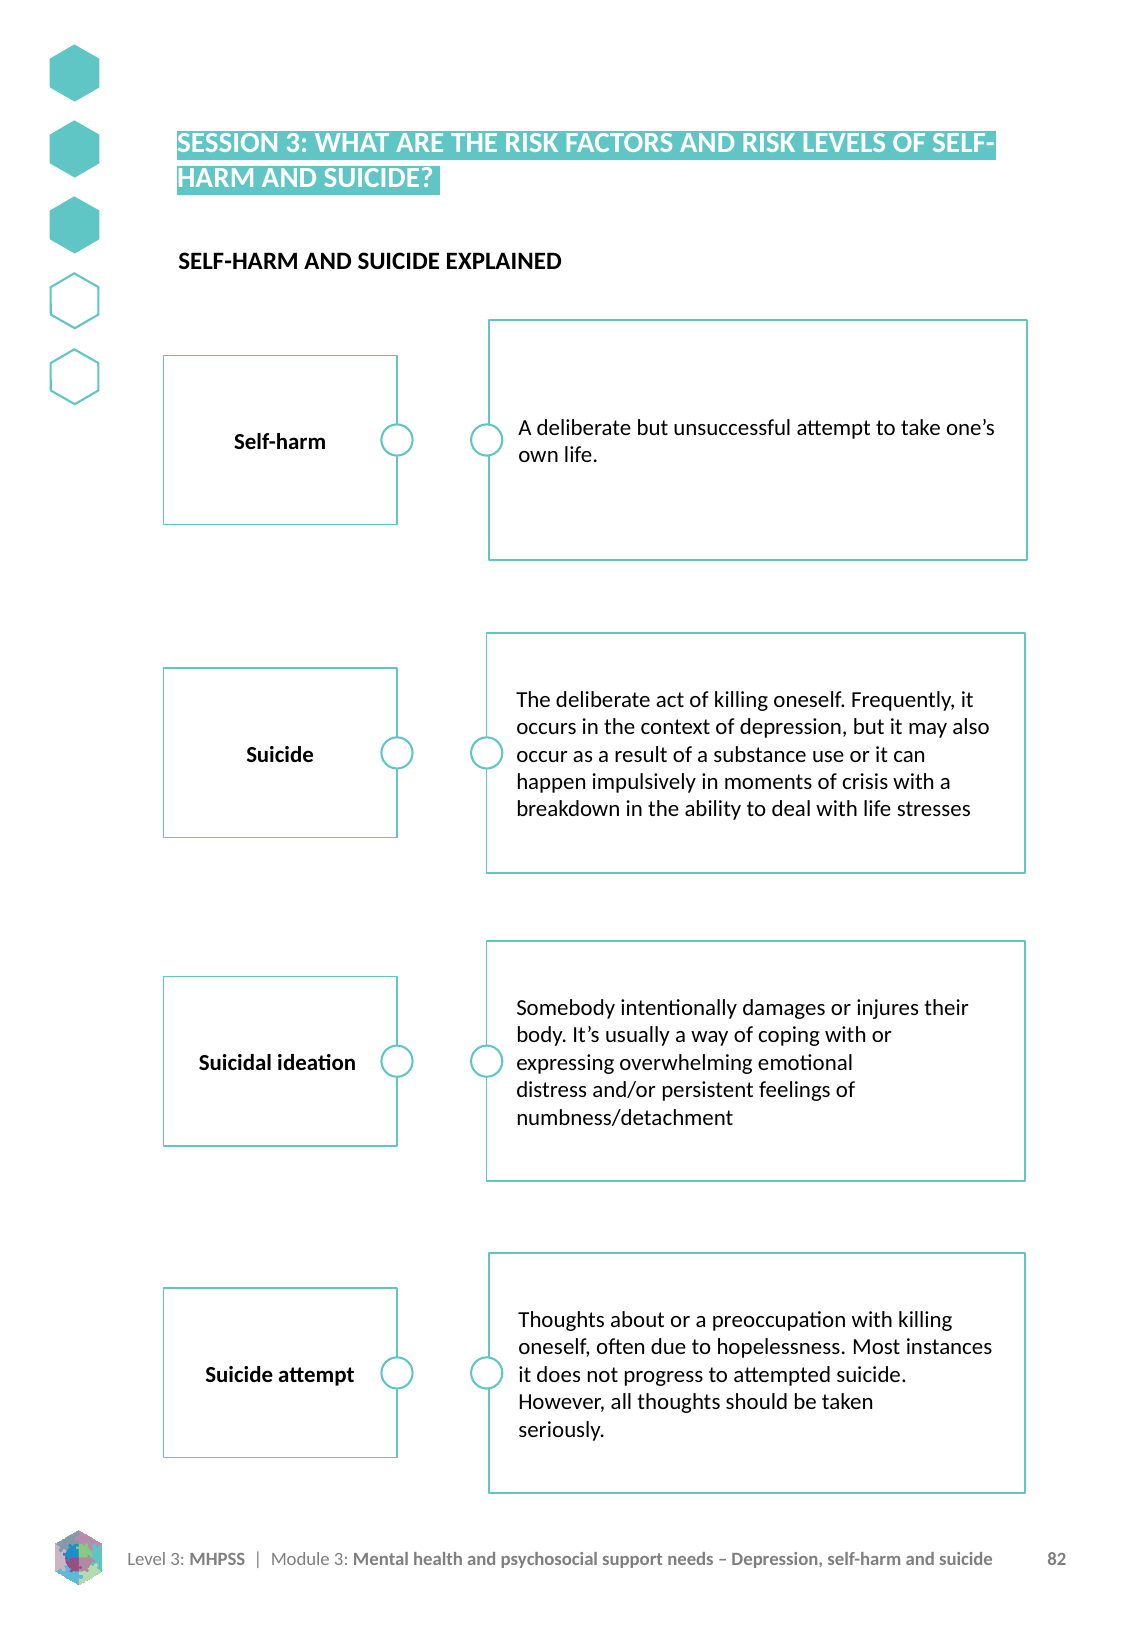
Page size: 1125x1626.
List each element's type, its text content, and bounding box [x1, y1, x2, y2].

text_box Suicide attempt [163, 1288, 397, 1458]
text_box [471, 1357, 503, 1389]
text_box The deliberate act of killing oneself. Frequently, it occurs in the context of depression, but it may also occur as a result of a substance use or it can happen impulsively in moments of crisis with a breakdown in the ability to deal with life stresses [486, 632, 1025, 873]
text_box Thoughts about or a preoccupation with killing oneself, often due to hopelessness. Most instances it does not progress to attempted suicide. However, all thoughts should be taken seriously. [488, 1252, 1025, 1493]
text_box [381, 737, 413, 769]
text_box SELF-HARM AND SUICIDE EXPLAINED [163, 237, 1025, 283]
text_box [471, 737, 503, 769]
text_box [471, 1045, 503, 1077]
text_box [381, 1357, 413, 1389]
text_box Suicide [163, 668, 397, 838]
text_box Suicidal ideation [163, 976, 397, 1146]
picture [55, 1530, 102, 1585]
text_box [381, 424, 413, 456]
text_box A deliberate but unsuccessful attempt to take one’s own life. [488, 319, 1027, 560]
text_box [471, 424, 503, 456]
text_box Somebody intentionally damages or injures their body. It’s usually a way of coping with or expressing overwhelming emotional distress and/or persistent feelings of numbness/detachment [486, 941, 1025, 1182]
text_box Self-harm [163, 355, 397, 525]
text_box [50, 273, 99, 329]
text_box [50, 349, 99, 405]
text_box [381, 1045, 413, 1077]
text_box [50, 121, 99, 177]
text_box SESSION 3: WHAT ARE THE RISK FACTORS AND RISK LEVELS OF SELF-HARM AND SUICIDE? [162, 116, 1024, 202]
text_box [50, 197, 99, 253]
text_box [50, 45, 99, 101]
